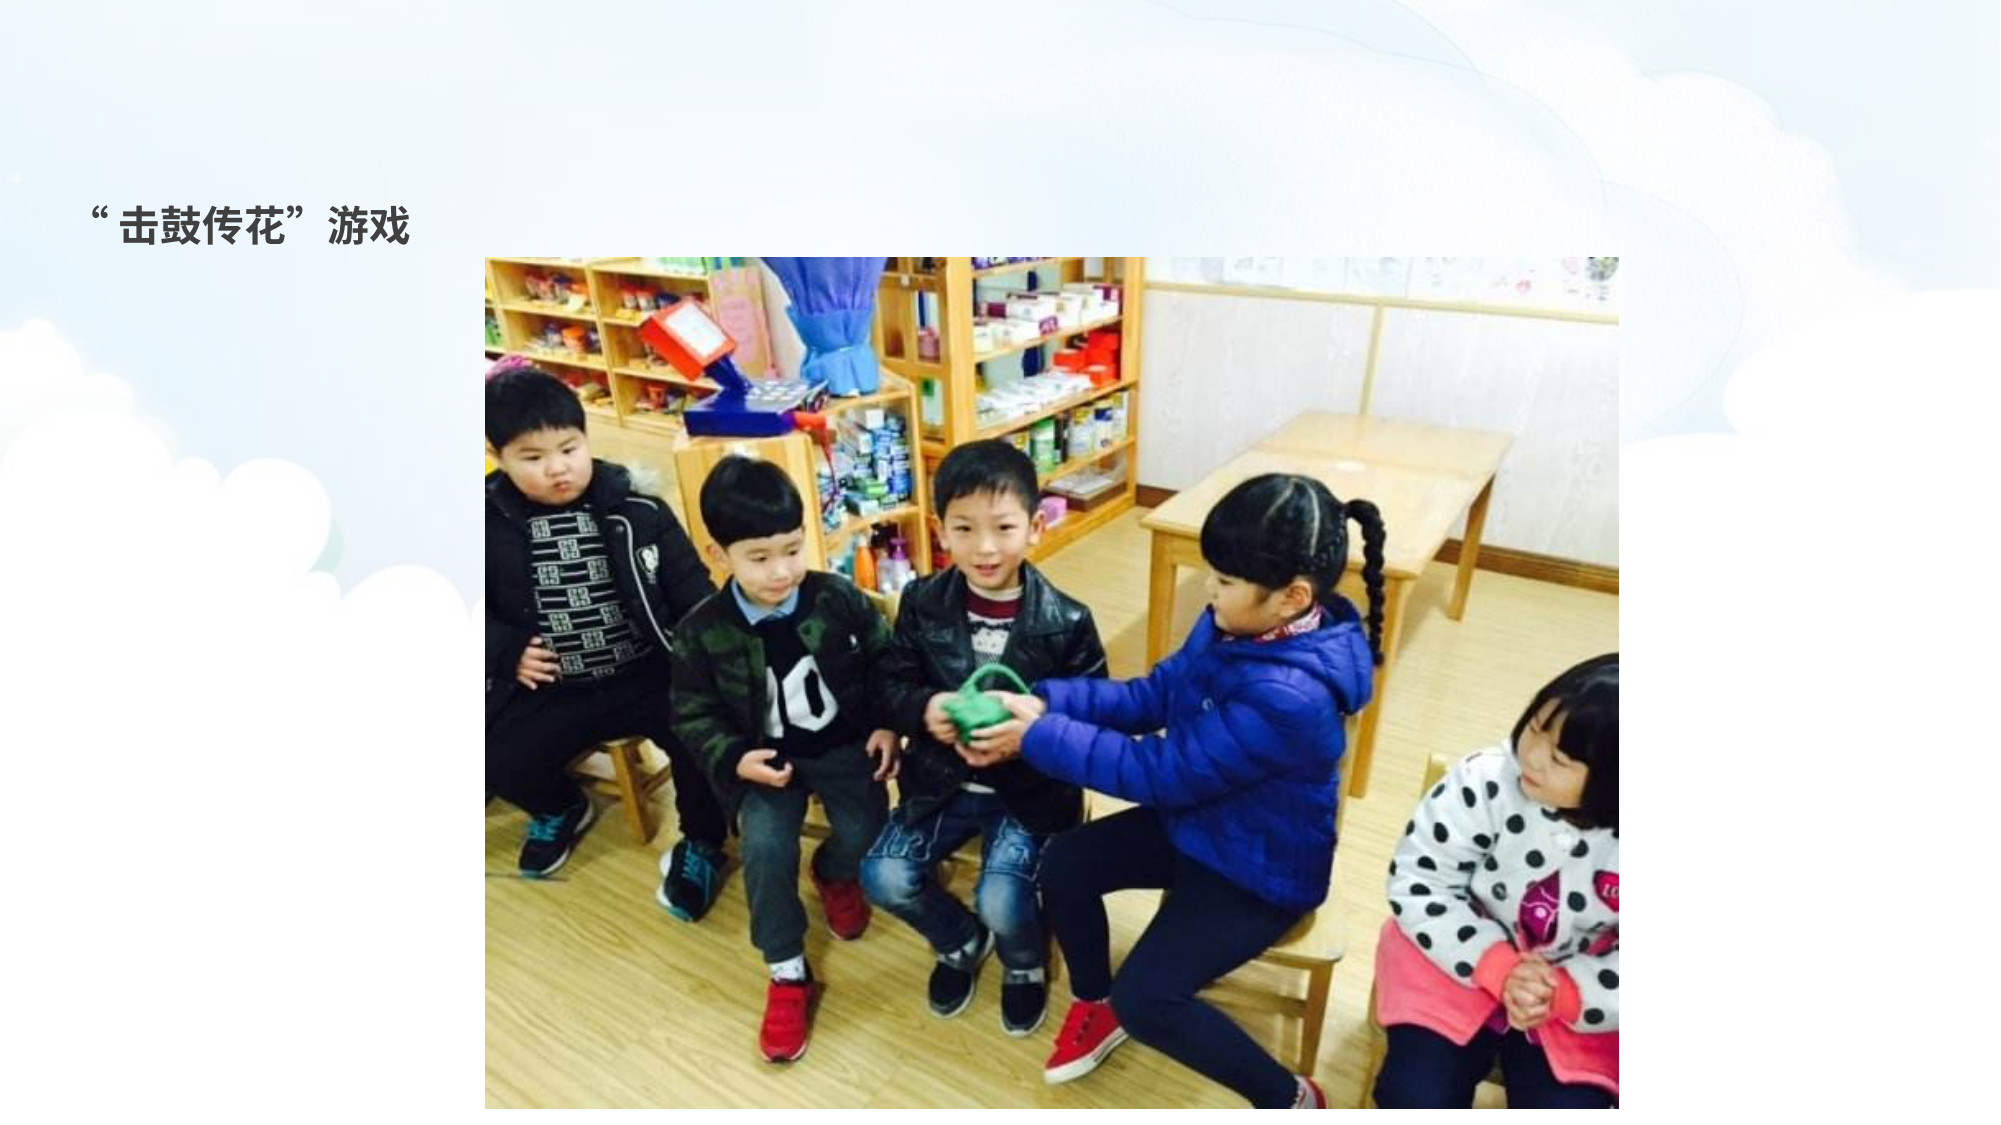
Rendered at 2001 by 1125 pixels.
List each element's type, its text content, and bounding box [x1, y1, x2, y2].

picture [485, 257, 1619, 1109]
text_box “击鼓传花”游戏 [52, 192, 426, 257]
